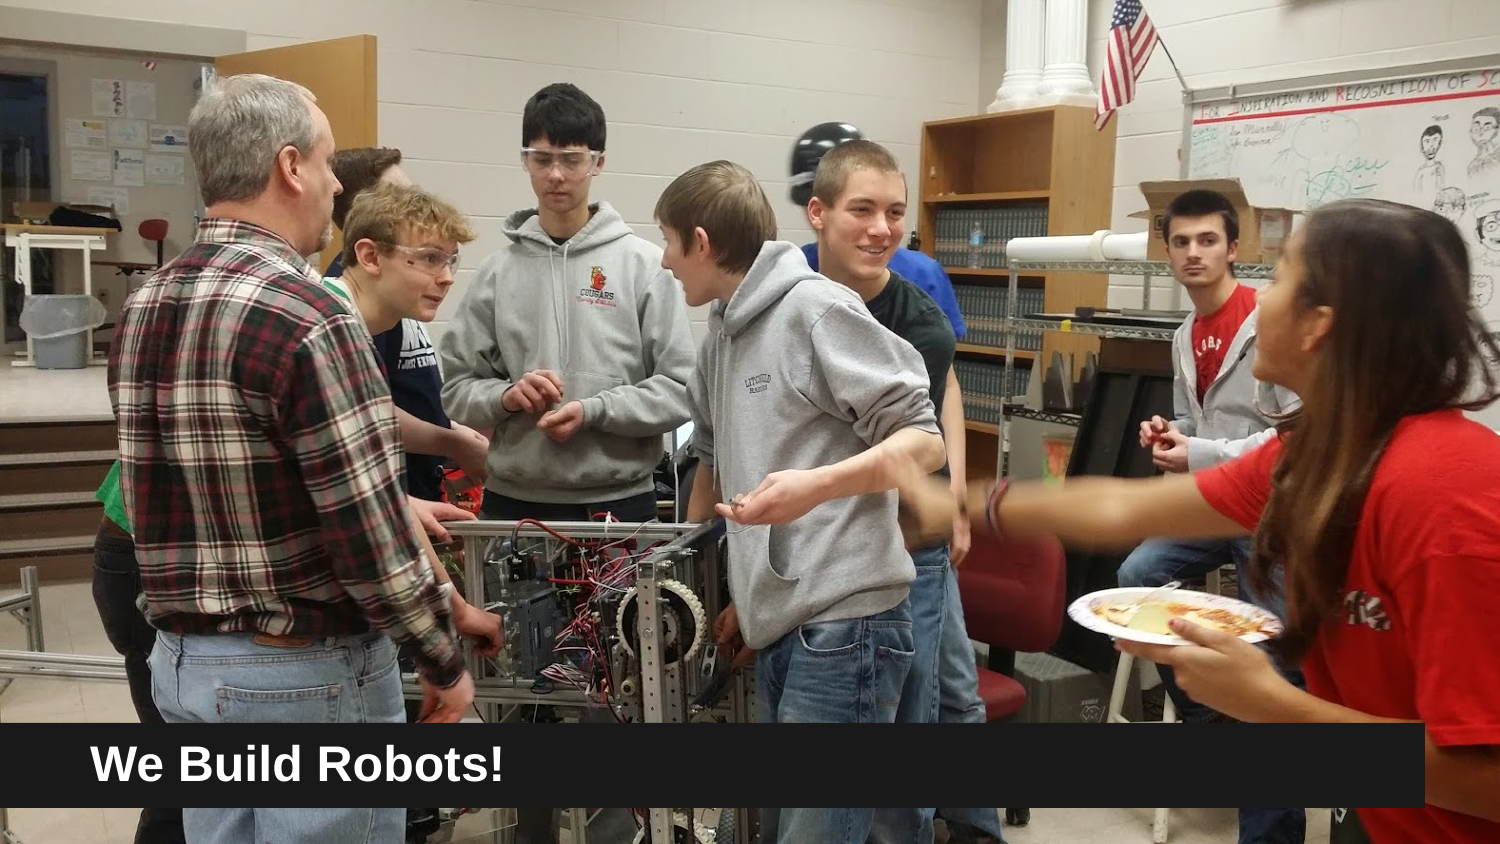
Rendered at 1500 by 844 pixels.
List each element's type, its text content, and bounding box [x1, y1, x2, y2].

list We Build Robots! [75, 719, 1425, 805]
picture [0, 0, 1500, 844]
